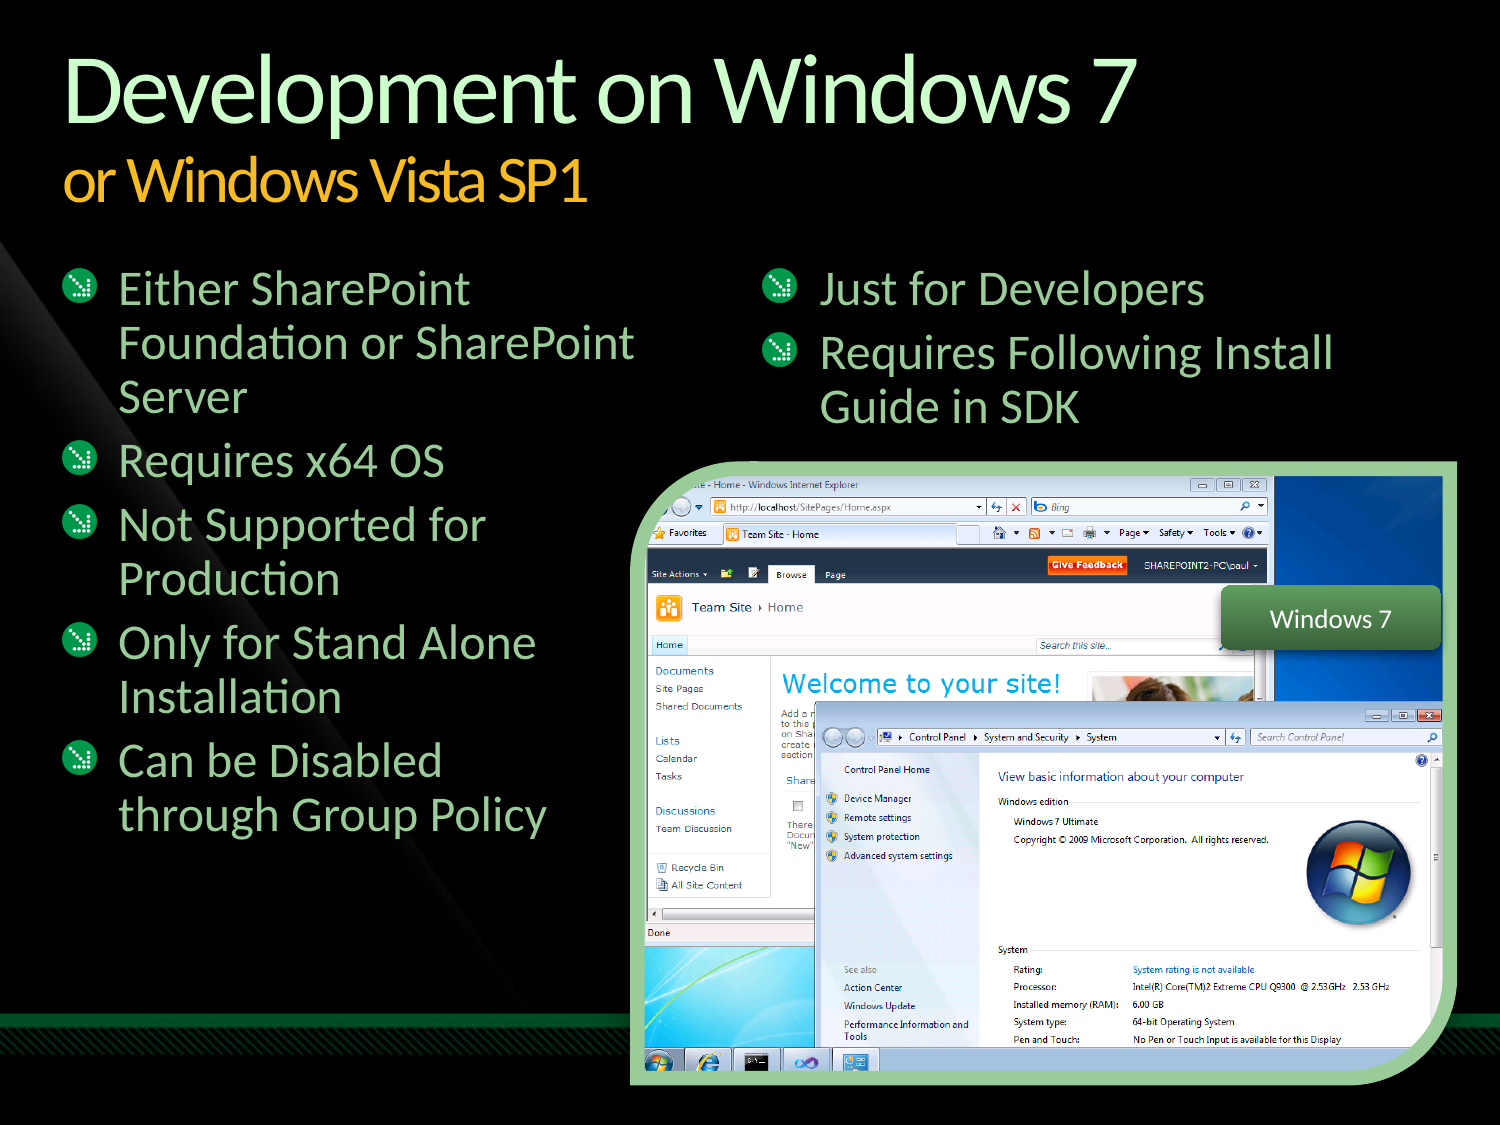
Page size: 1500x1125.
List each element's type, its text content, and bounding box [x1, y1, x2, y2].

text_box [637, 468, 1451, 1079]
list Just for Developers Requires Following Install Guide in SDK [762, 262, 1438, 435]
list Either SharePoint Foundation or SharePoint Server Requires x64 OS Not Supported for Production Only for Stand Alone Installation Can be Disabled through Group Policy [62, 262, 688, 934]
title Development on Windows 7 or Windows Vista SP1 [62, 37, 1438, 329]
picture [0, 0, 1500, 1125]
